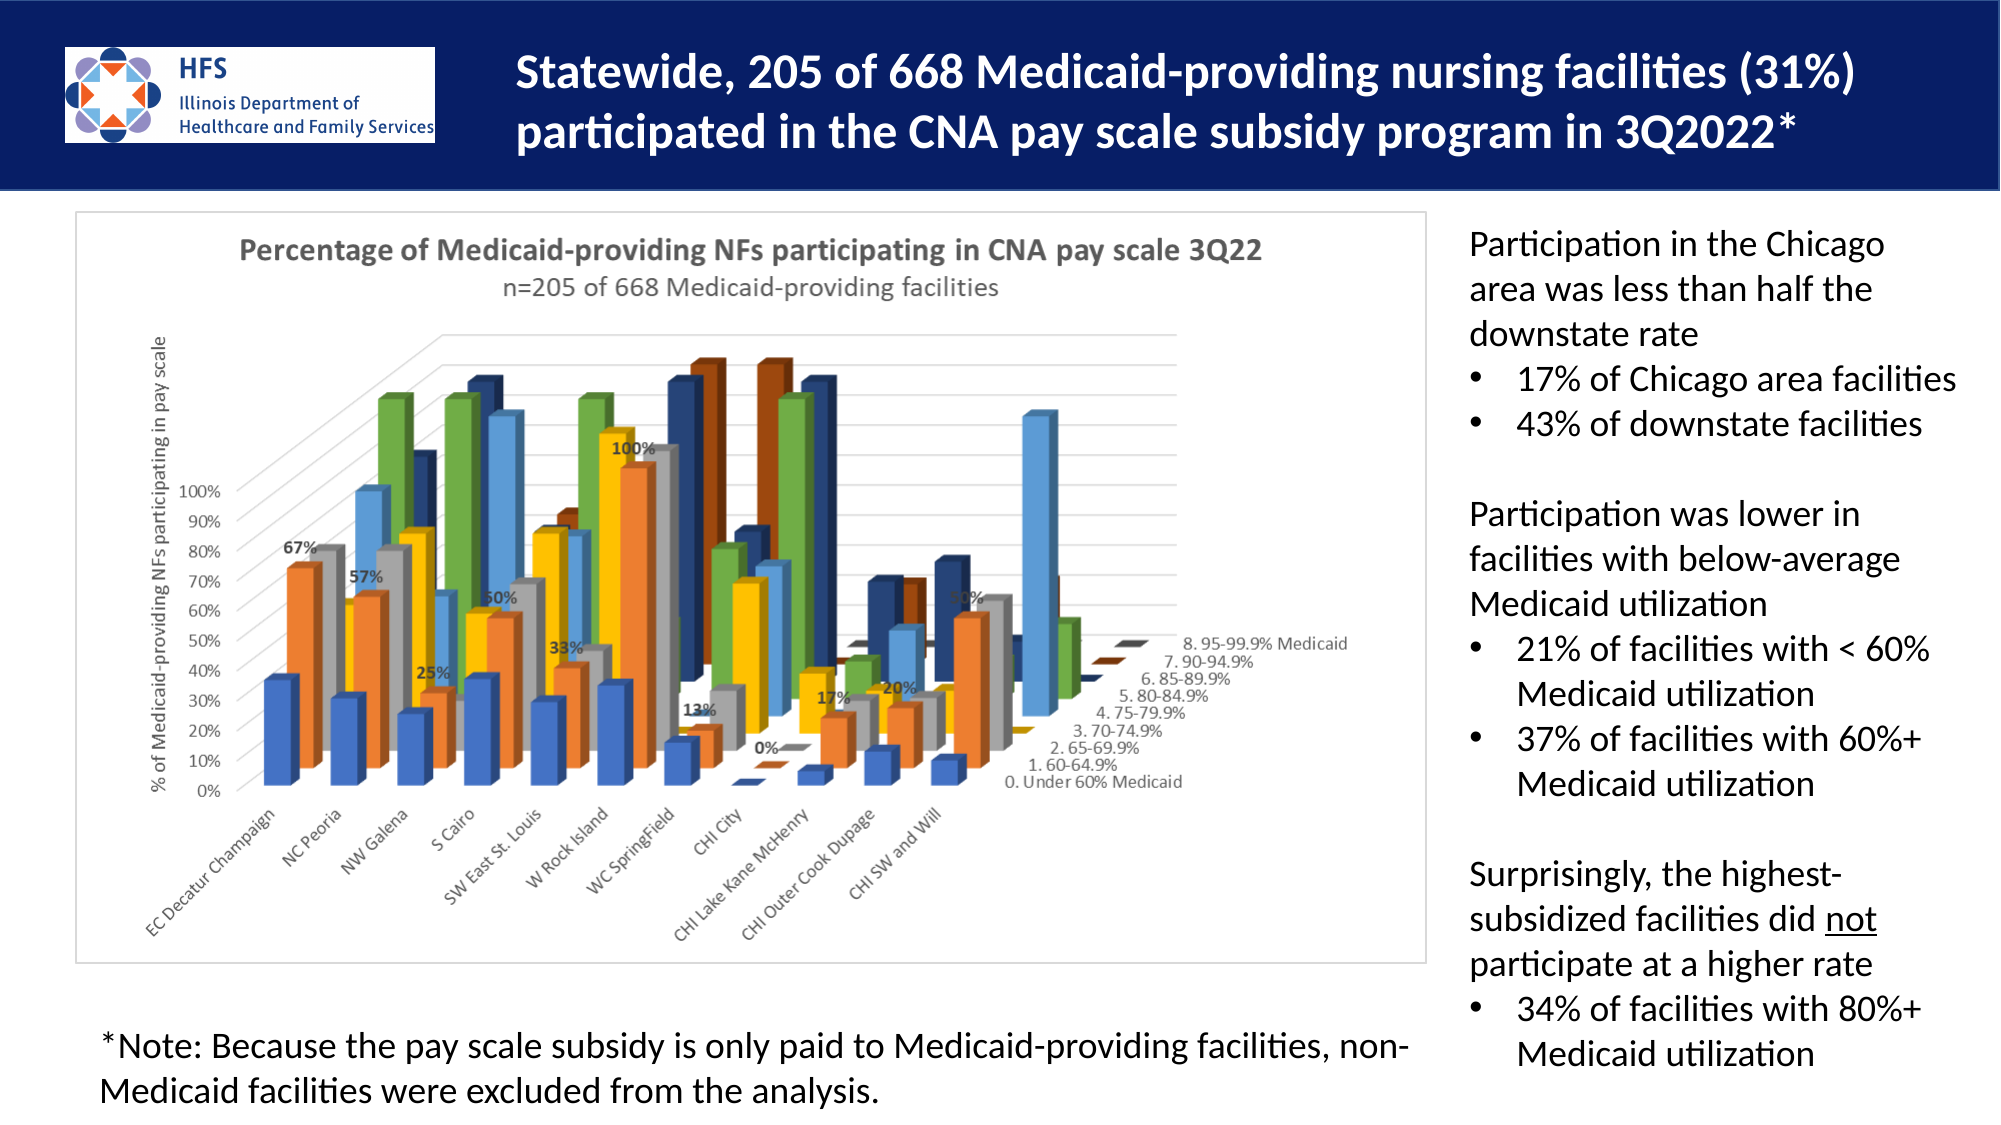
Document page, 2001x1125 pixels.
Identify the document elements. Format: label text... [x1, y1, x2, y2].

picture [75, 211, 1427, 964]
picture [64, 47, 435, 143]
text_box [0, 0, 2000, 191]
text_box Statewide, 205 of 668 Medicaid-providing nursing facilities (31%) participated in the CNA pay scale subsidy program in 3Q2022* [500, 31, 2000, 166]
text_box Participation in the Chicago area was less than half the downstate rate 17% of Chicago area facilities 43% of downstate facilities Participation was lower in facilities with below-average Medicaid utilization 21% of facilities with < 60% Medicaid utilization 37% of facilities with 60%+ Medicaid utilization Surprisingly, the highest-subsidized facilities did not participate at a higher rate 34% of facilities with 80%+ Medicaid utilization [1454, 211, 1975, 1082]
text_box *Note: Because the pay scale subsidy is only paid to Medicaid-providing facilities, non-Medicaid facilities were excluded from the analysis. [84, 1013, 1427, 1119]
